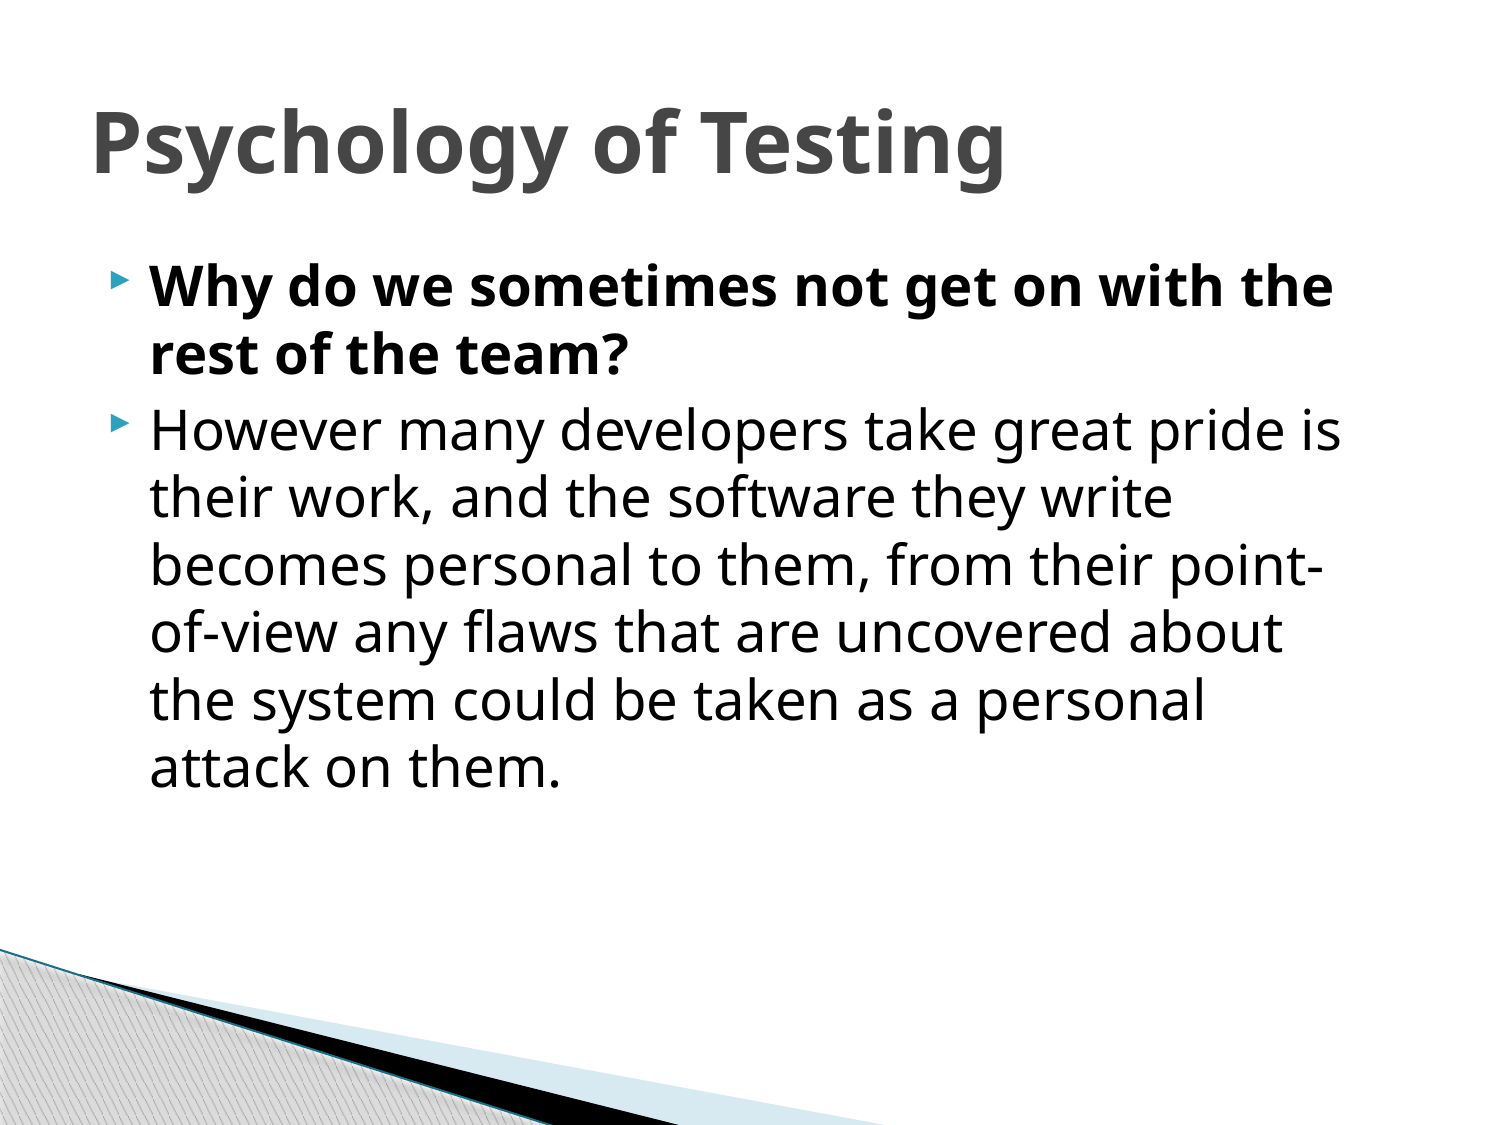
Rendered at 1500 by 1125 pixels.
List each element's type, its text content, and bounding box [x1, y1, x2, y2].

list Why do we sometimes not get on with the rest of the team? However many developers take great pride is their work, and the software they write becomes personal to them, from their point-of-view any flaws that are uncovered about the system could be taken as a personal attack on them. [75, 243, 1388, 1047]
title Psychology of Testing [75, 45, 1425, 233]
